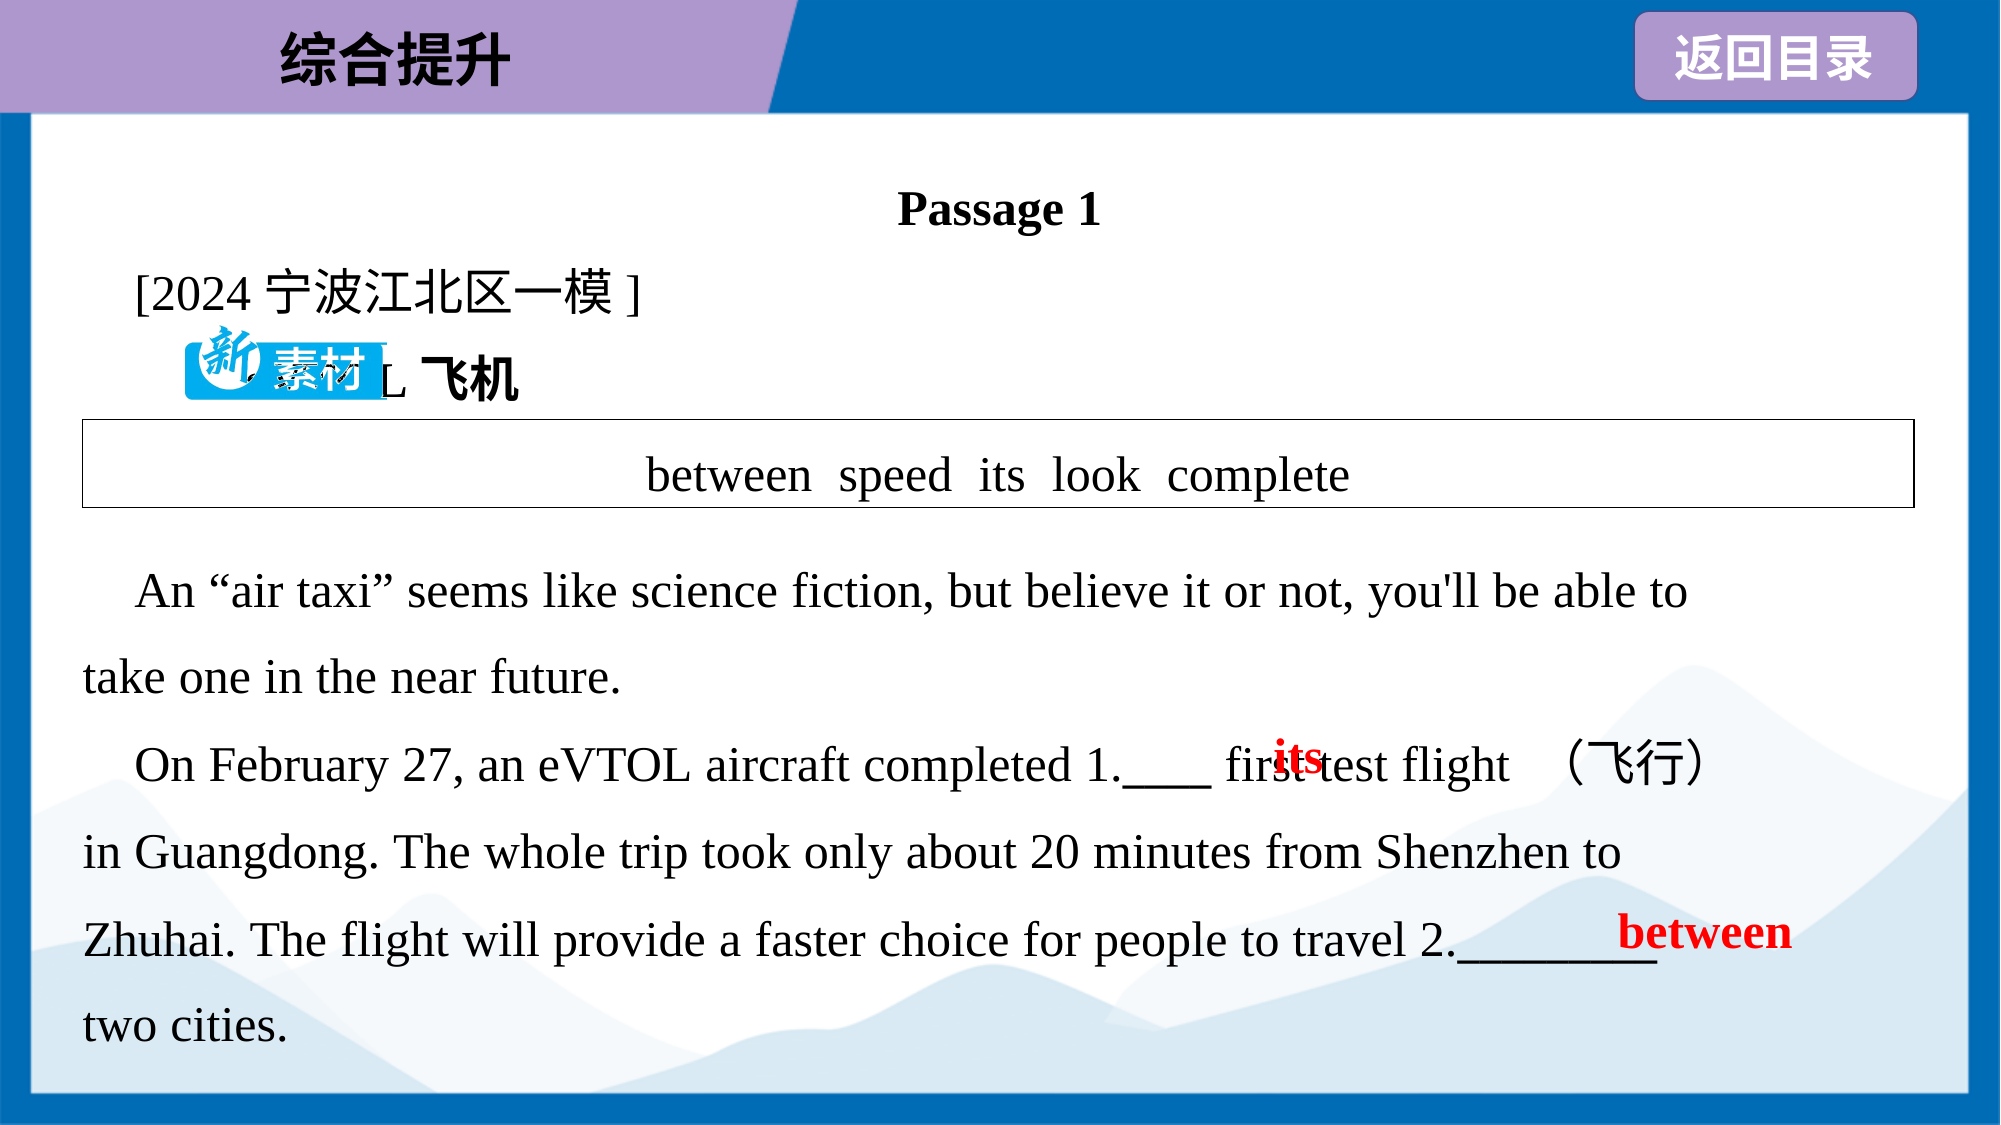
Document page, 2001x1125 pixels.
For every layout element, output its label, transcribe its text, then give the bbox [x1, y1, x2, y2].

text_box Passage 1 [2024宁波江北区一模] [82, 147, 1917, 312]
text_box An “air taxi” seems like science fiction, but believe it or not, you'll be able to take one in the near future. [82, 530, 1917, 694]
picture [0, 0, 2000, 1125]
text_box On February 27, an eVTOL aircraft completed 1.____ first test flight （飞行） in Guangdong. The whole trip took only about 20 minutes from Shenzhen to Zhuhai. The flight will provide a faster choice for people to travel 2._________ two cities. [82, 703, 1917, 1043]
text_box its [1255, 697, 1342, 775]
text_box between [1599, 872, 1811, 950]
table_header between speed its look complete [83, 420, 1913, 507]
text_box eVTOL飞机 [82, 321, 1917, 398]
